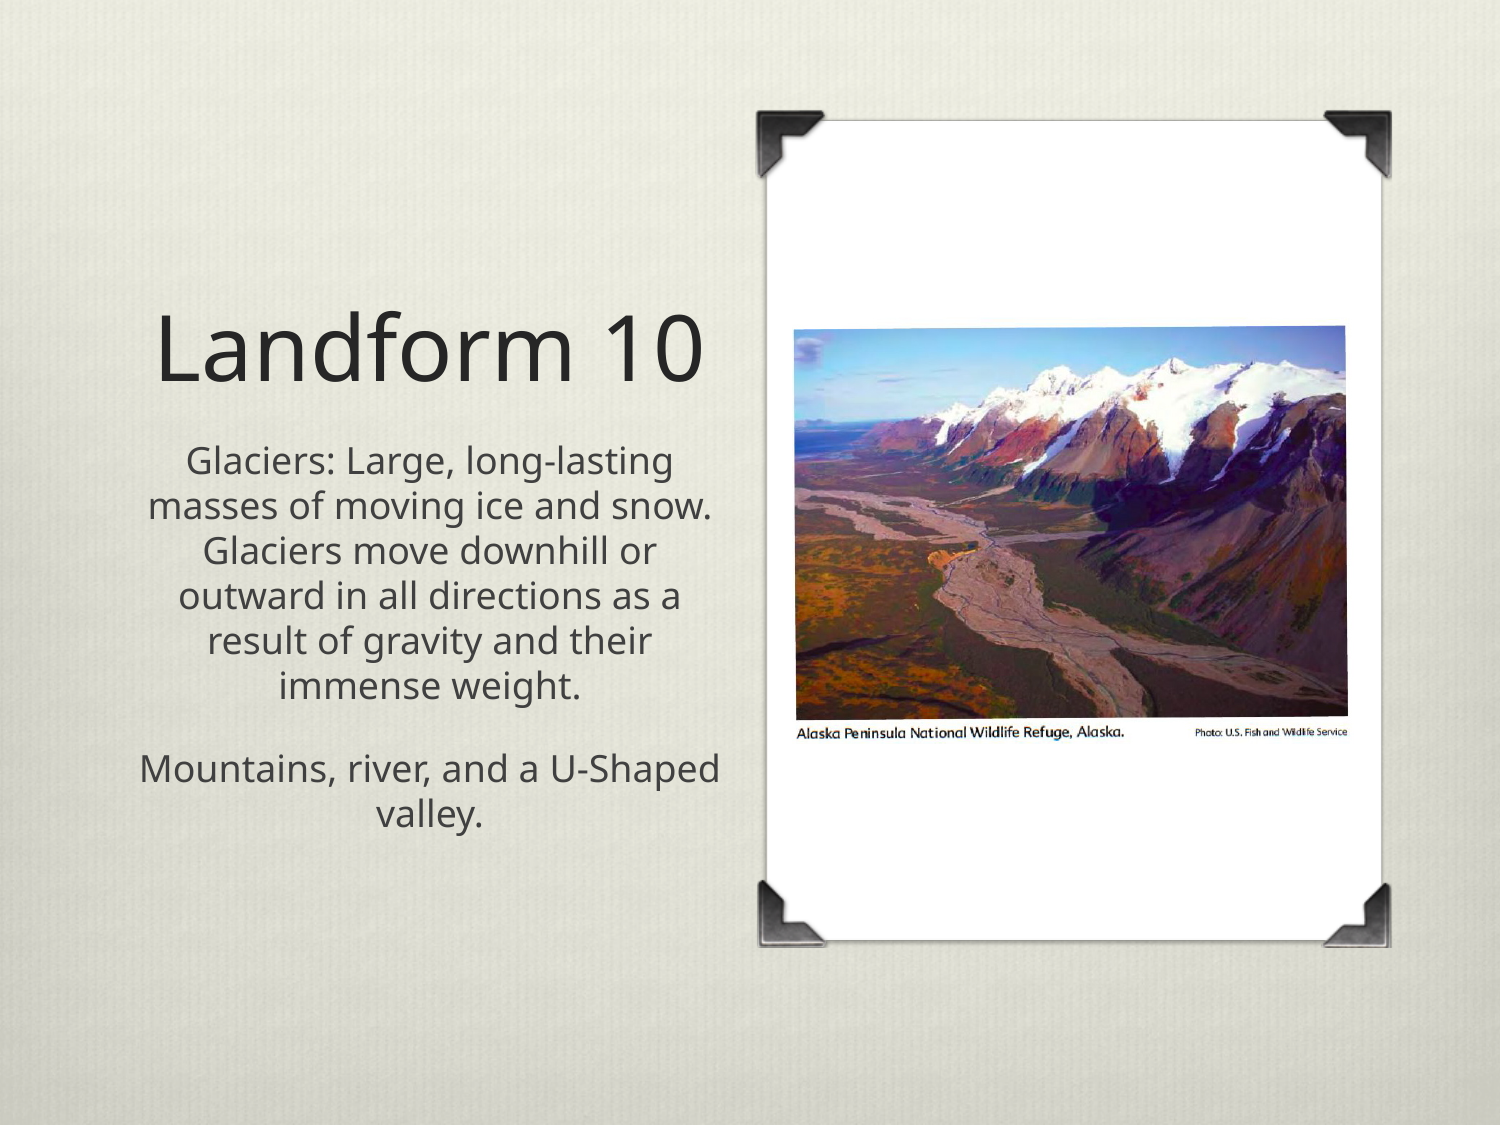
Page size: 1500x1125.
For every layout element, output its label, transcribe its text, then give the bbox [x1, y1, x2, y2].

list Glaciers: Large, long-lasting masses of moving ice and snow. Glaciers move downhill or outward in all directions as a result of gravity and their immense weight. Mountains, river, and a U-Shaped valley. [118, 429, 742, 944]
picture [753, 108, 1393, 948]
title Landform 10 [118, 187, 742, 408]
